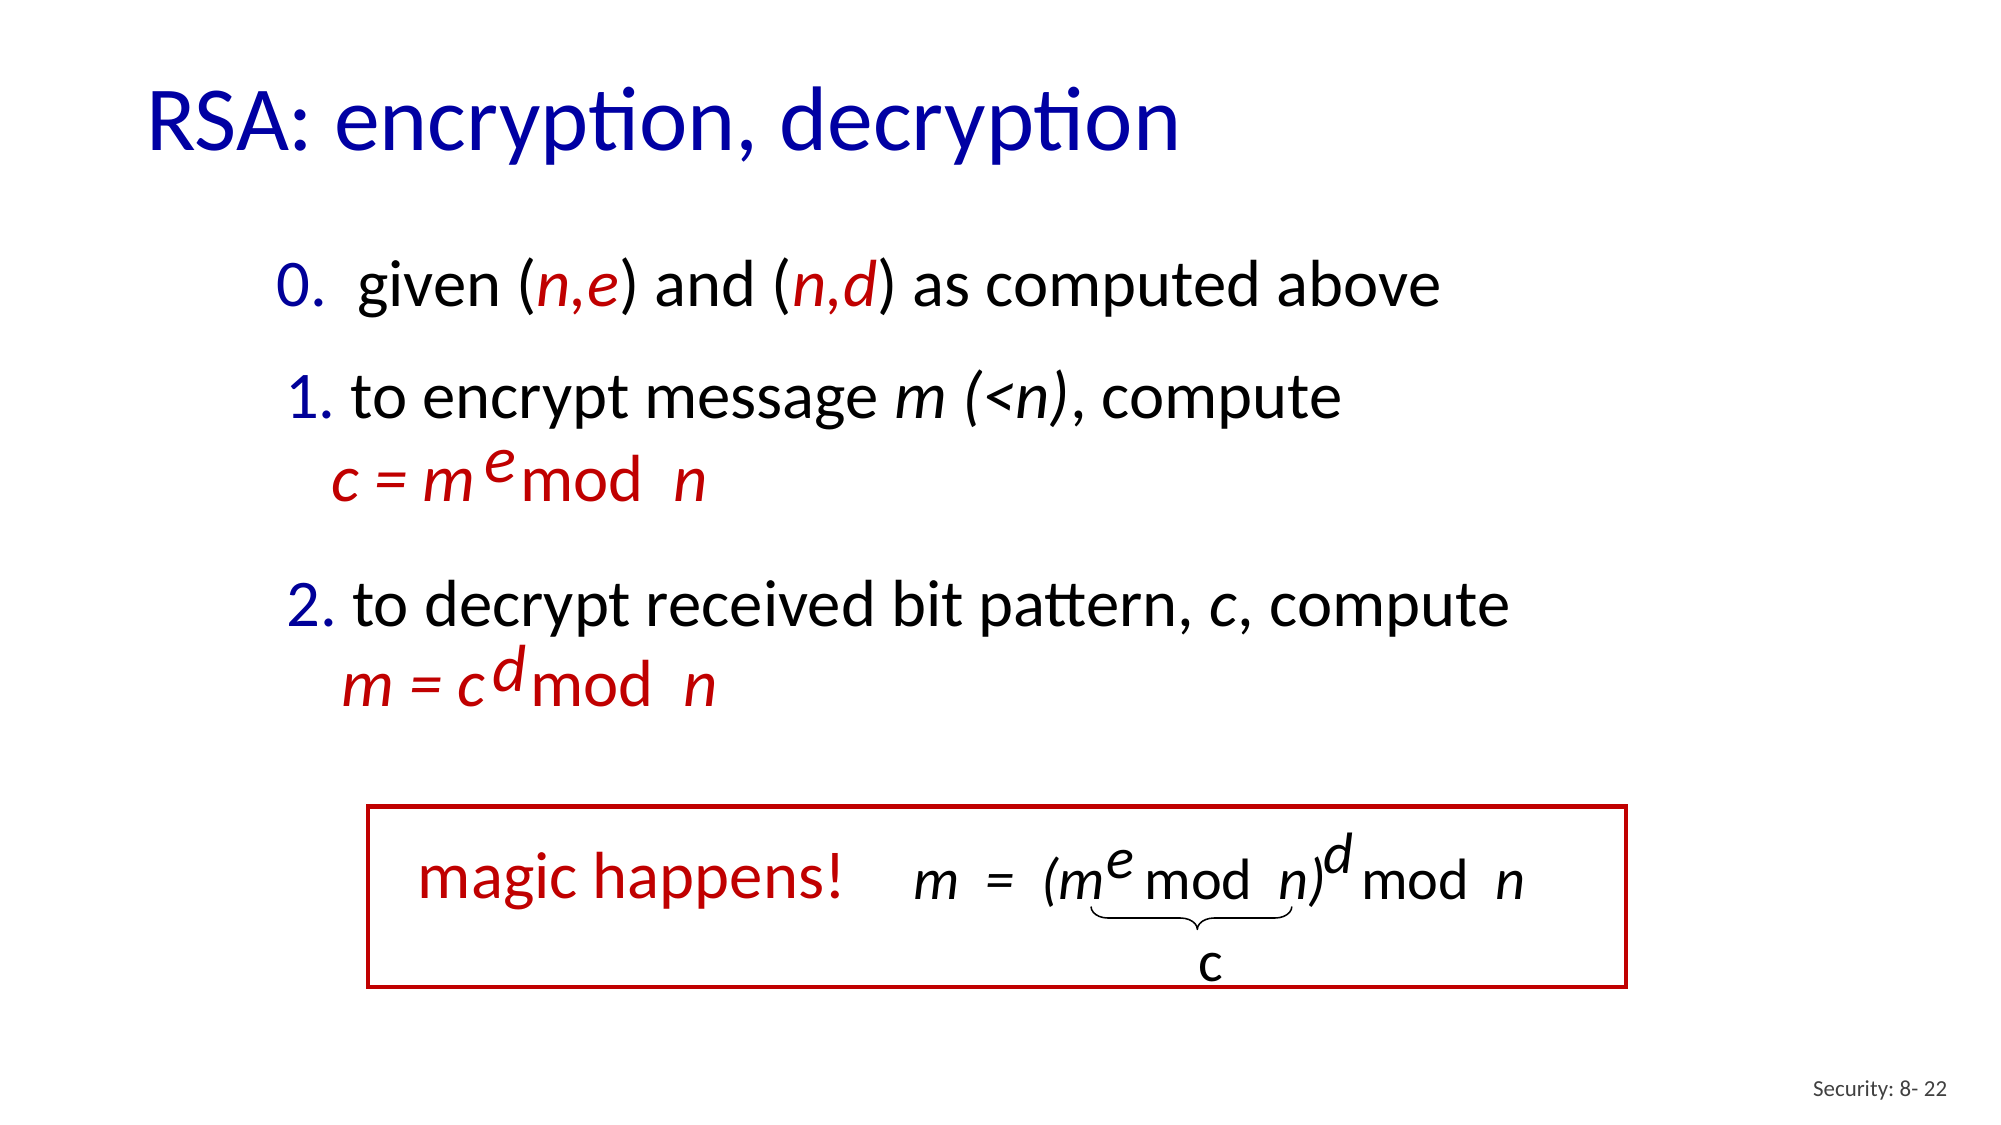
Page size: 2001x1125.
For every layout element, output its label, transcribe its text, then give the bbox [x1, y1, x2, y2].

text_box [897, 807, 1543, 920]
text_box magic happens! [361, 824, 368, 920]
text_box c [1174, 920, 1247, 1001]
text_box [368, 806, 1626, 987]
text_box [264, 344, 1365, 524]
text_box 0. given (n,e) and (n,d) as computed above [261, 232, 1457, 328]
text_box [304, 616, 755, 781]
text_box 2. to decrypt received bit pattern, c, compute [271, 552, 1526, 648]
title RSA: encryption, decryption [131, 47, 1856, 195]
slide_number Security: 8- 22 [1512, 1056, 1963, 1117]
